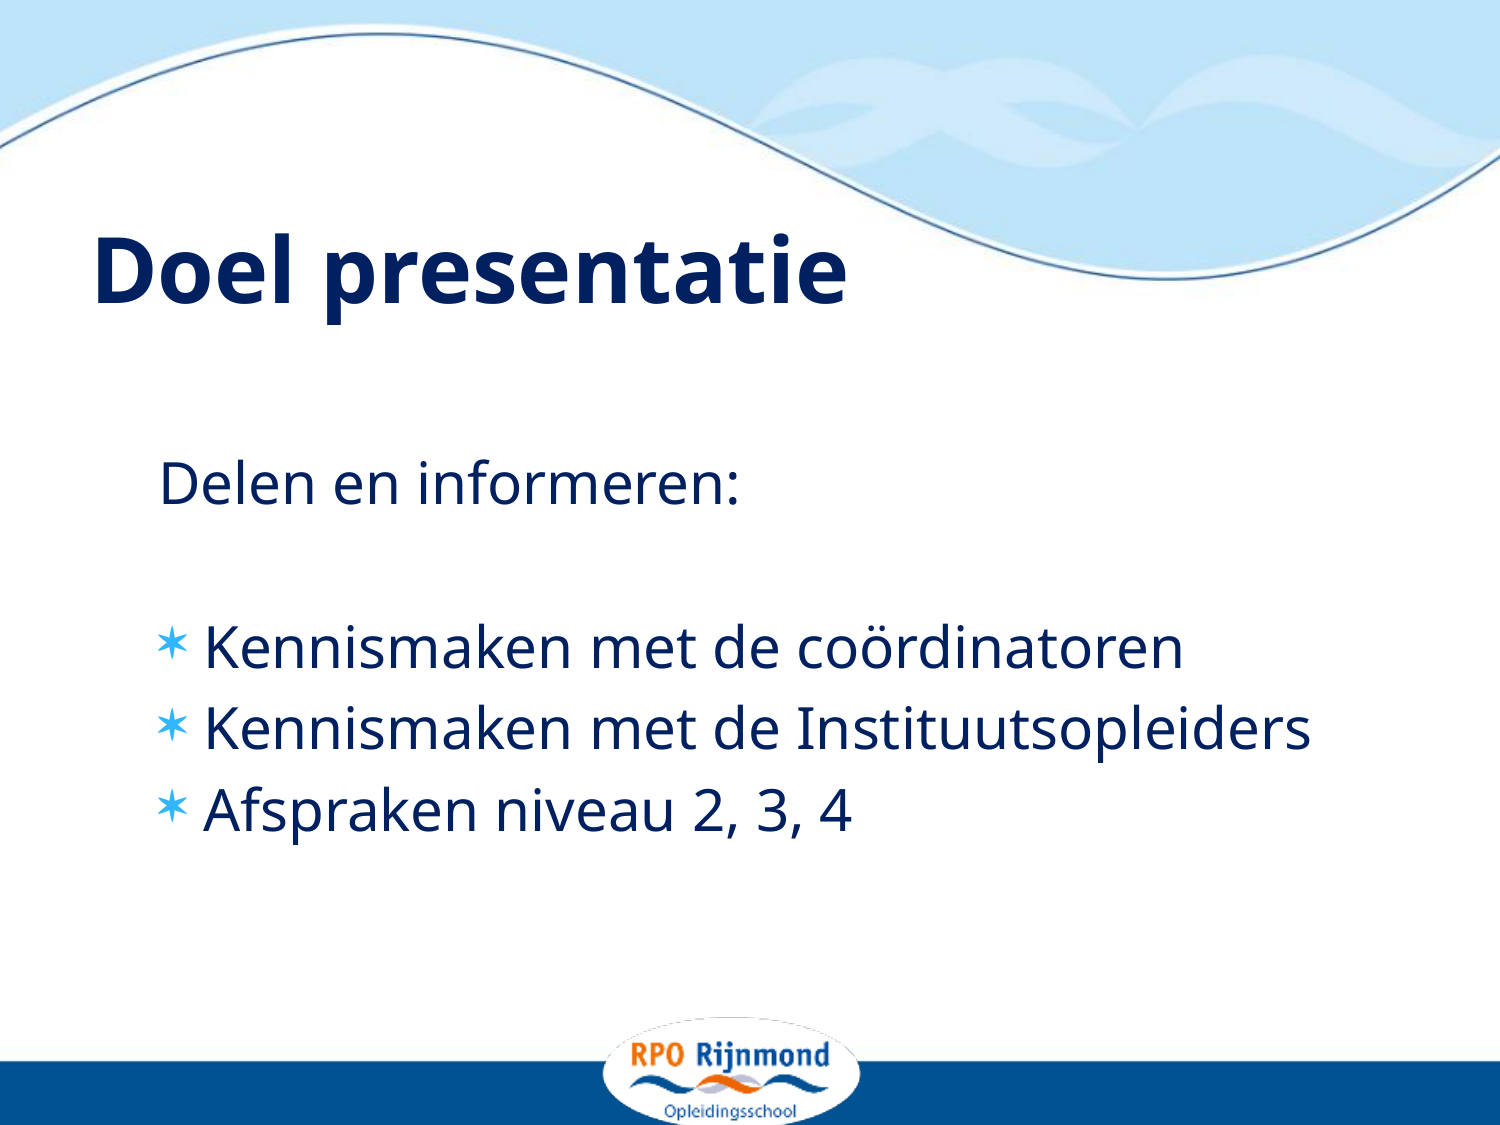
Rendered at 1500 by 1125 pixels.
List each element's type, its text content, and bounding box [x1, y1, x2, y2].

picture [0, 0, 1500, 1125]
list Delen en informeren: Kennismaken met de coördinatoren Kennismaken met de Instituutsopleiders Afspraken niveau 2, 3, 4 [143, 438, 1359, 1005]
title Doel presentatie [75, 161, 1425, 372]
